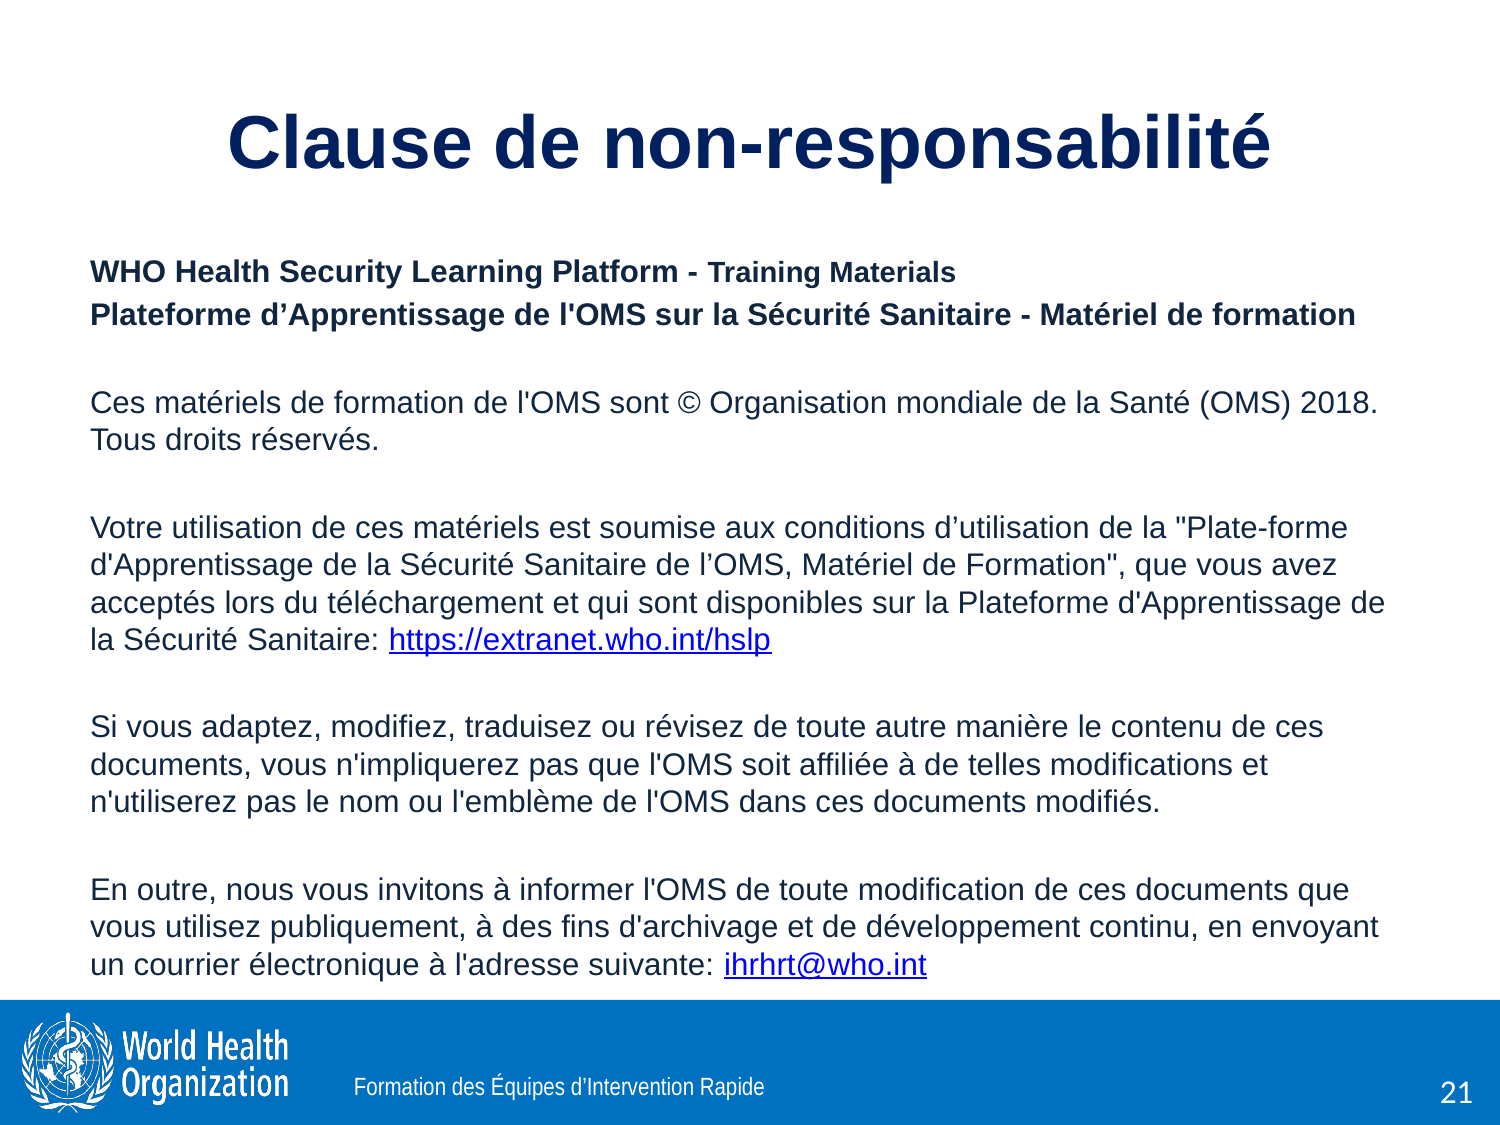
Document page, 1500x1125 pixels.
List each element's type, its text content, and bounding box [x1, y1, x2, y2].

list WHO Health Security Learning Platform - Training Materials Plateforme d’Apprentissage de l'OMS sur la Sécurité Sanitaire - Matériel de formation Ces matériels de formation de l'OMS sont © Organisation mondiale de la Santé (OMS) 2018. Tous droits réservés. Votre utilisation de ces matériels est soumise aux conditions d’utilisation de la "Plate-forme d'Apprentissage de la Sécurité Sanitaire de l’OMS, Matériel de Formation", que vous avez acceptés lors du téléchargement et qui sont disponibles sur la Plateforme d'Apprentissage de la Sécurité Sanitaire: https://extranet.who.int/hslp Si vous adaptez, modifiez, traduisez ou révisez de toute autre manière le contenu de ces documents, vous n'impliquerez pas que l'OMS soit affiliée à de telles modifications et n'utiliserez pas le nom ou l'emblème de l'OMS dans ces documents modifiés. En outre, nous vous invitons à informer l'OMS de toute modification de ces documents que vous utilisez publiquement, à des fins d'archivage et de développement continu, en envoyant un courrier électronique à l'adresse suivante: ihrhrt@who.int [75, 243, 1425, 986]
title Clause de non-responsabilité [75, 45, 1425, 233]
picture [21, 1012, 288, 1113]
